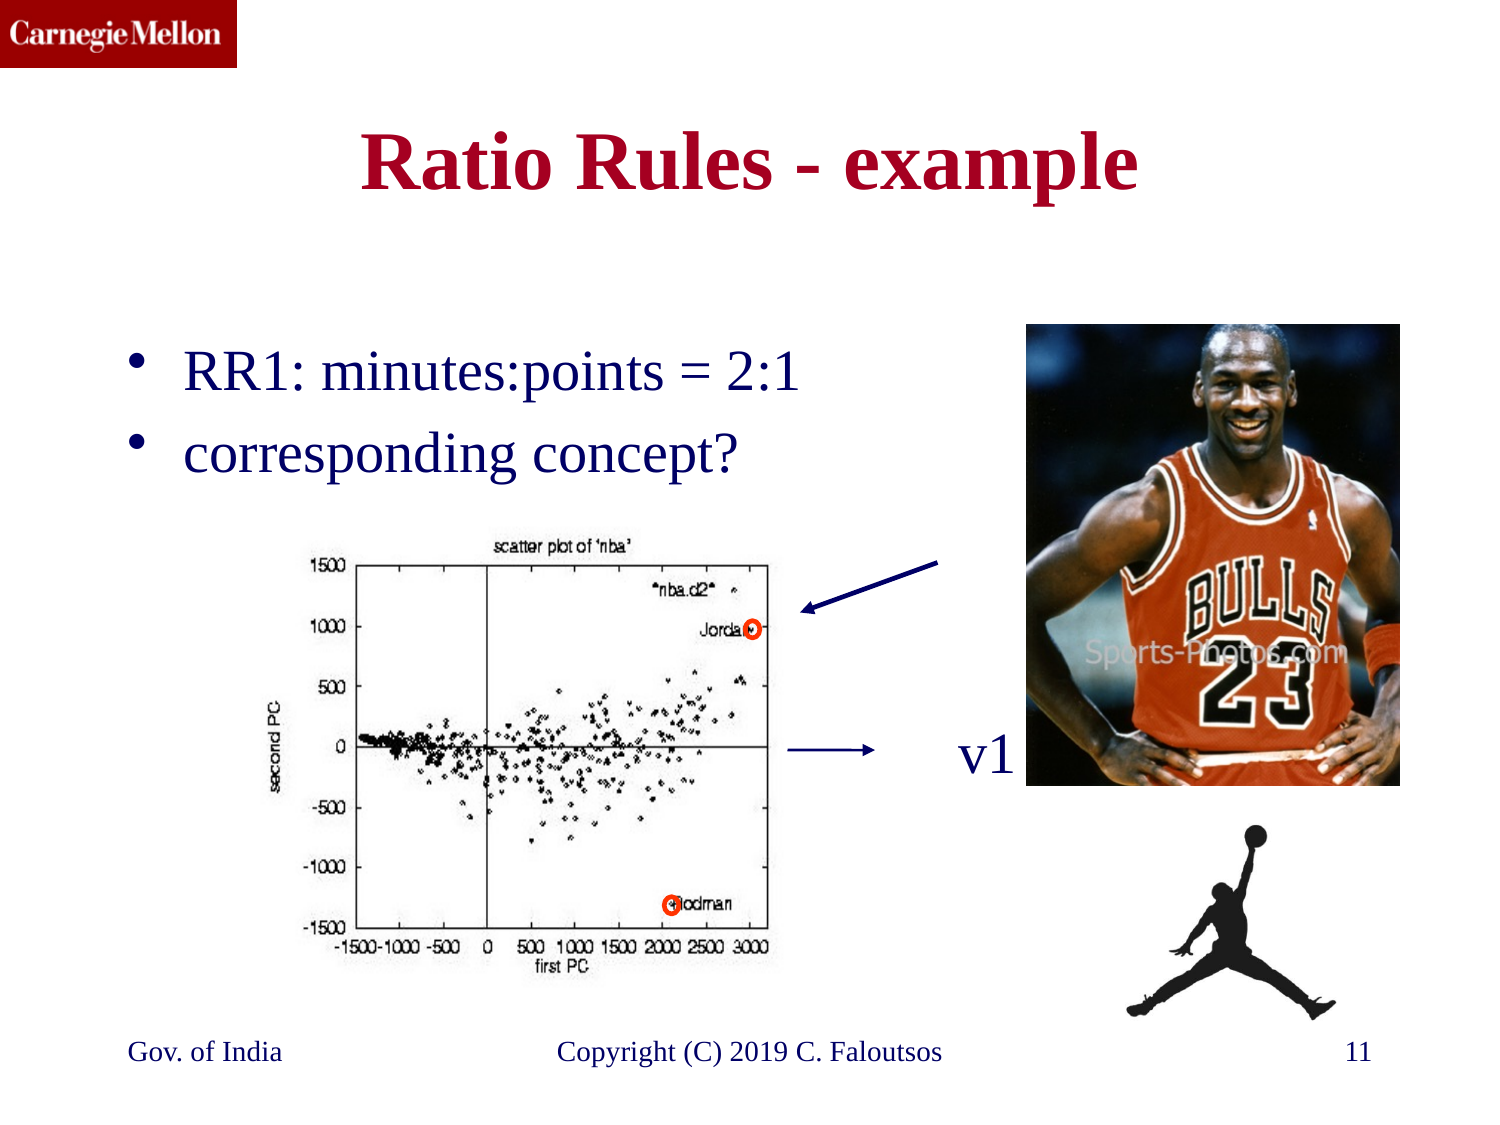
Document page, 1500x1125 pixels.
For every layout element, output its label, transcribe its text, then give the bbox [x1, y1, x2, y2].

text_box [829, 743, 875, 757]
list RR1: minutes:points = 2:1 corresponding concept? [112, 324, 826, 1001]
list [1025, 324, 1401, 786]
slide_number Gov. of India [112, 1024, 426, 1101]
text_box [237, 499, 826, 1001]
picture [1125, 822, 1337, 1023]
footer Copyright (C) 2019 C. Faloutsos [512, 1024, 988, 1101]
picture [0, 0, 237, 68]
text_box v1 [943, 707, 1024, 793]
title Ratio Rules - example [112, 99, 1388, 213]
slide_number 11 [1074, 1024, 1388, 1101]
